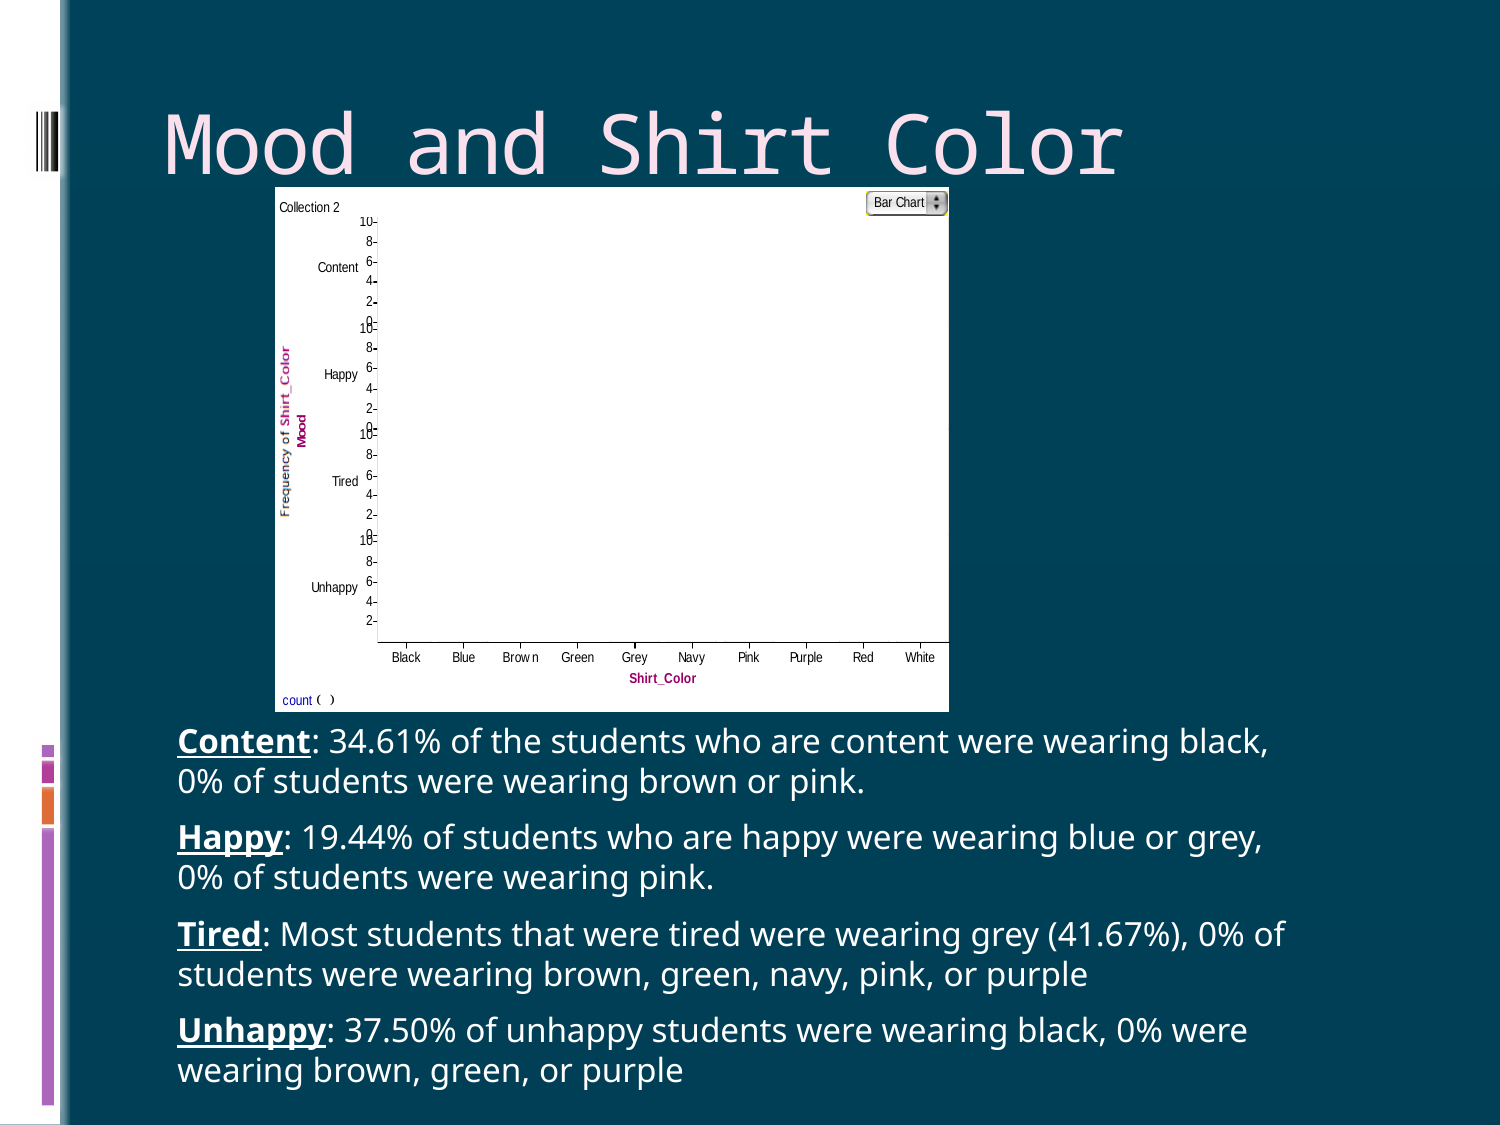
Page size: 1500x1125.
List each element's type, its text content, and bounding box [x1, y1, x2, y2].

title Mood and Shirt Color [150, 83, 1425, 234]
text_box Content: 34.61% of the students who are content were wearing black, 0% of students were wearing brown or pink. Happy: 19.44% of students who are happy were wearing blue or grey, 0% of students were wearing pink. Tired: Most students that were tired were wearing grey (41.67%), 0% of students were wearing brown, green, navy, pink, or purple Unhappy: 37.50% of unhappy students were wearing black, 0% were wearing brown, green, or purple [162, 712, 1325, 1125]
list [274, 186, 951, 713]
